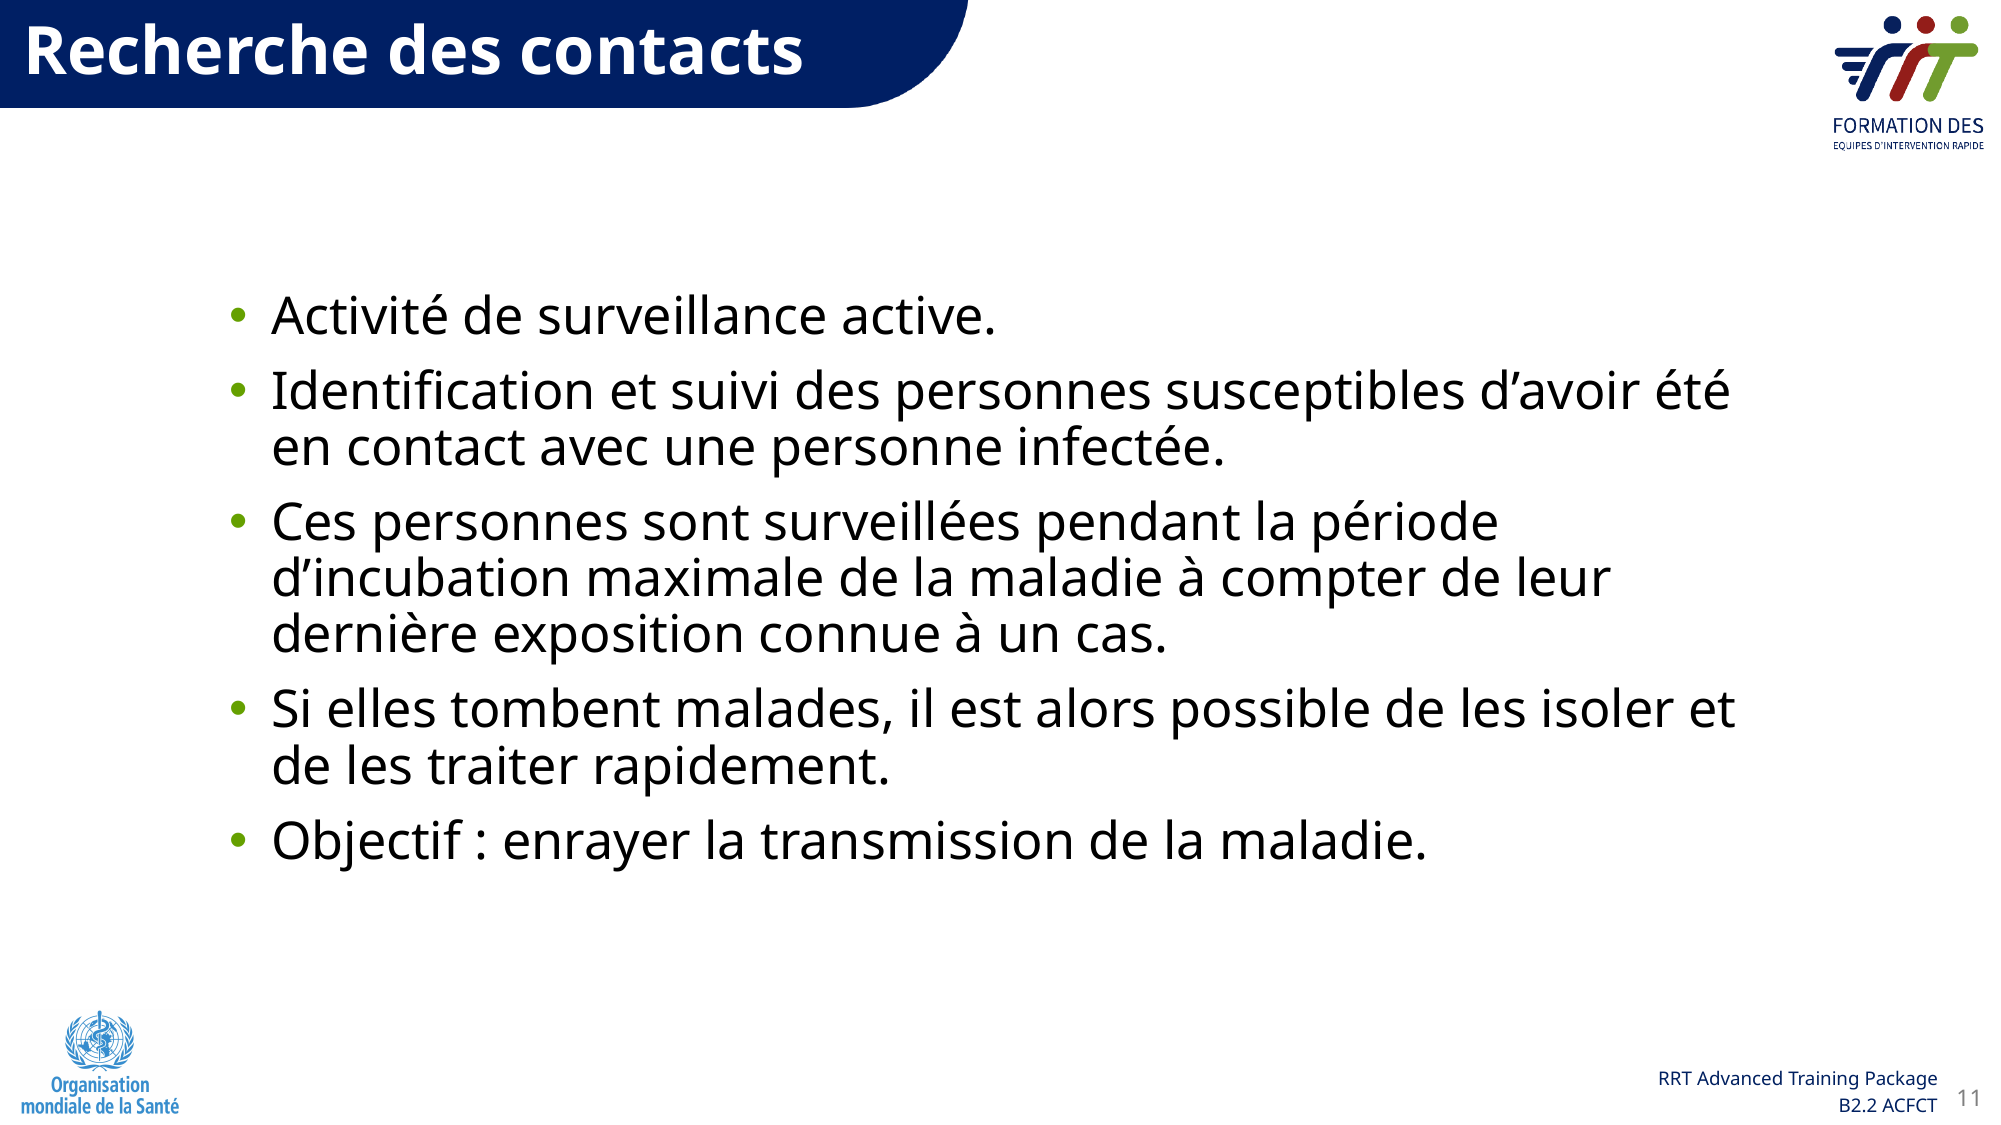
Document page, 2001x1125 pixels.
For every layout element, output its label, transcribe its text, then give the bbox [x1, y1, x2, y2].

text_box Activité de surveillance active. Identification et suivi des personnes susceptibles d’avoir été en contact avec une personne infectée. Ces personnes sont surveillées pendant la période d’incubation maximale de la maladie à compter de leur dernière exposition connue à un cas. Si elles tombent malades, il est alors possible de les isoler et de les traiter rapidement. Objectif : enrayer la transmission de la maladie. [214, 281, 1756, 997]
picture [20, 1009, 180, 1115]
picture [0, 0, 969, 108]
picture [1833, 15, 1984, 151]
text_box Recherche des contacts [15, 0, 1211, 106]
